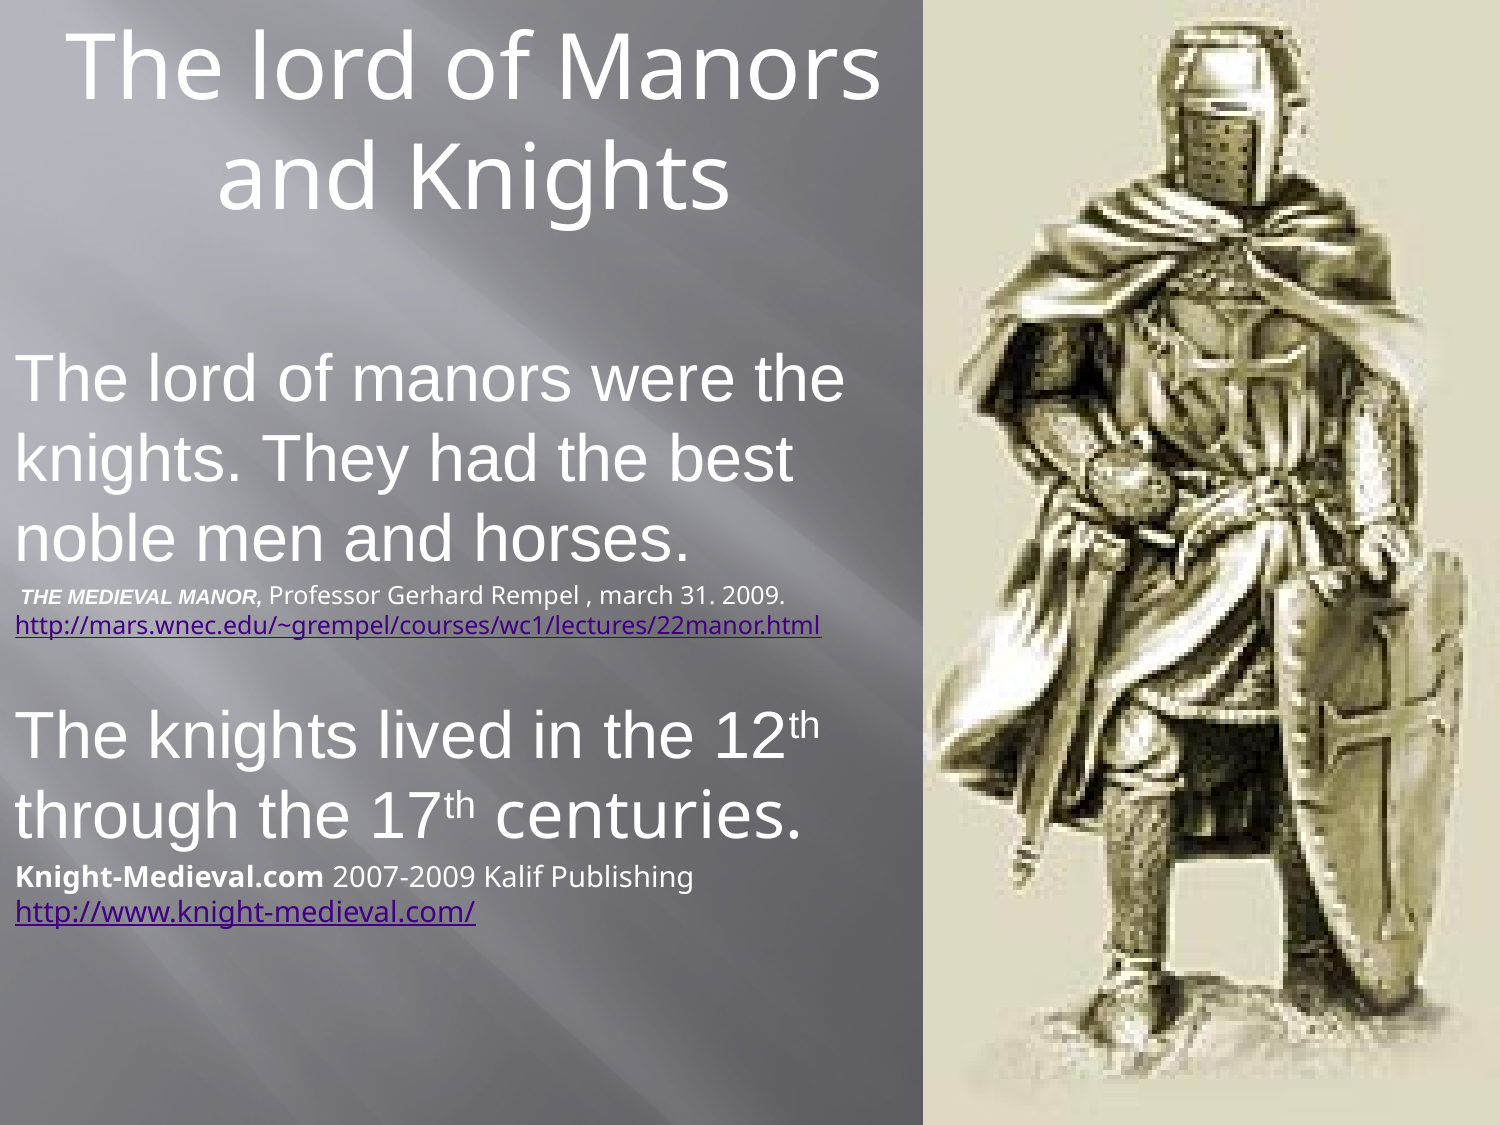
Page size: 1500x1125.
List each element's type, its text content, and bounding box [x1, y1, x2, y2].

list The lord of Manors and Knights The lord of manors were the knights. They had the best noble men and horses. THE MEDIEVAL MANOR, Professor Gerhard Rempel , march 31. 2009. http://mars.wnec.edu/~grempel/courses/wc1/lectures/22manor.html The knights lived in the 12th through the 17th centuries. Knight-Medieval.com 2007-2009 Kalif Publishing http://www.knight-medieval.com/ [0, 0, 923, 1125]
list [923, 0, 1500, 1125]
